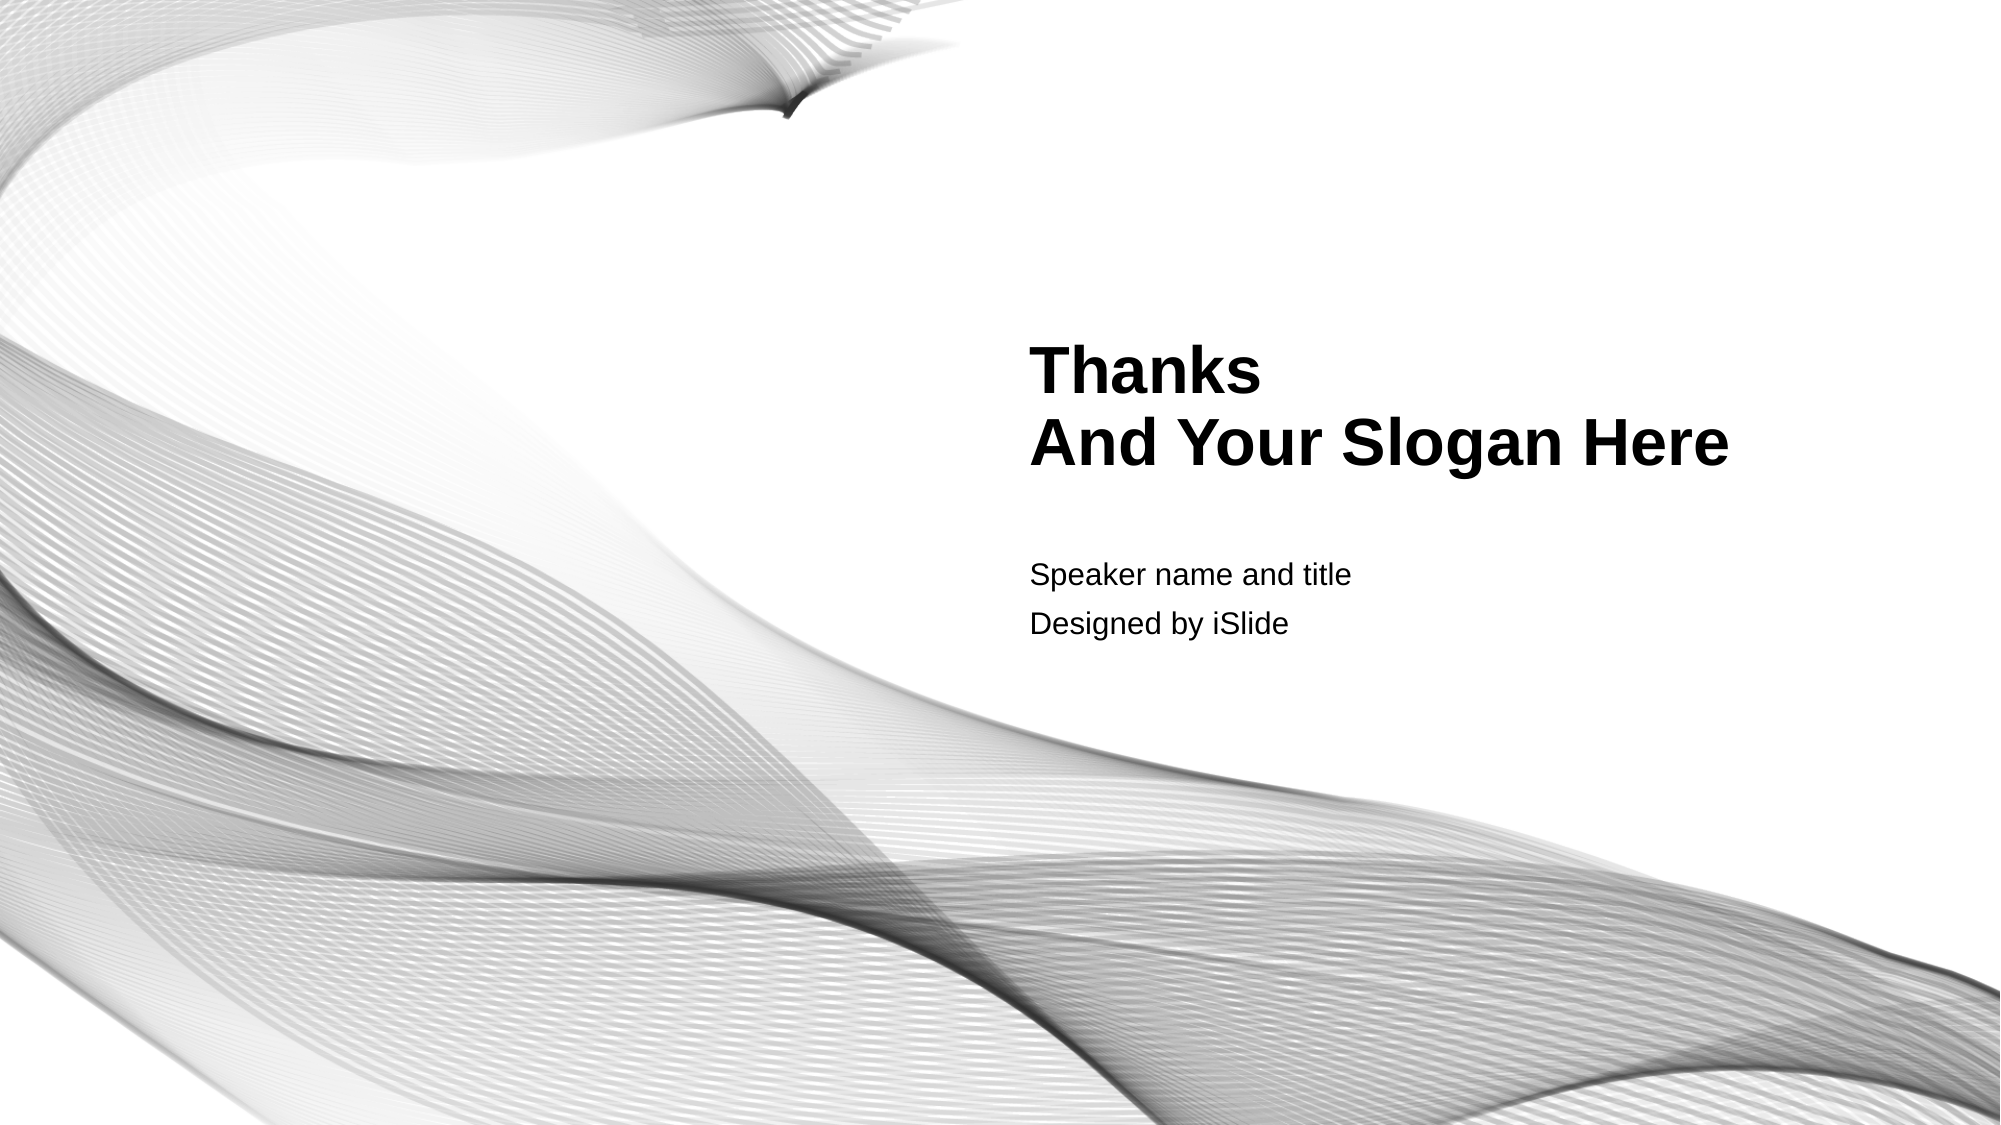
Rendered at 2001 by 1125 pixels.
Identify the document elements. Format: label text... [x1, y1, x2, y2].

list Speaker name and title [1014, 551, 1890, 600]
picture [0, 0, 2000, 1125]
list Designed by iSlide [1014, 600, 1890, 651]
title Thanks And Your Slogan Here [1014, 221, 1890, 488]
